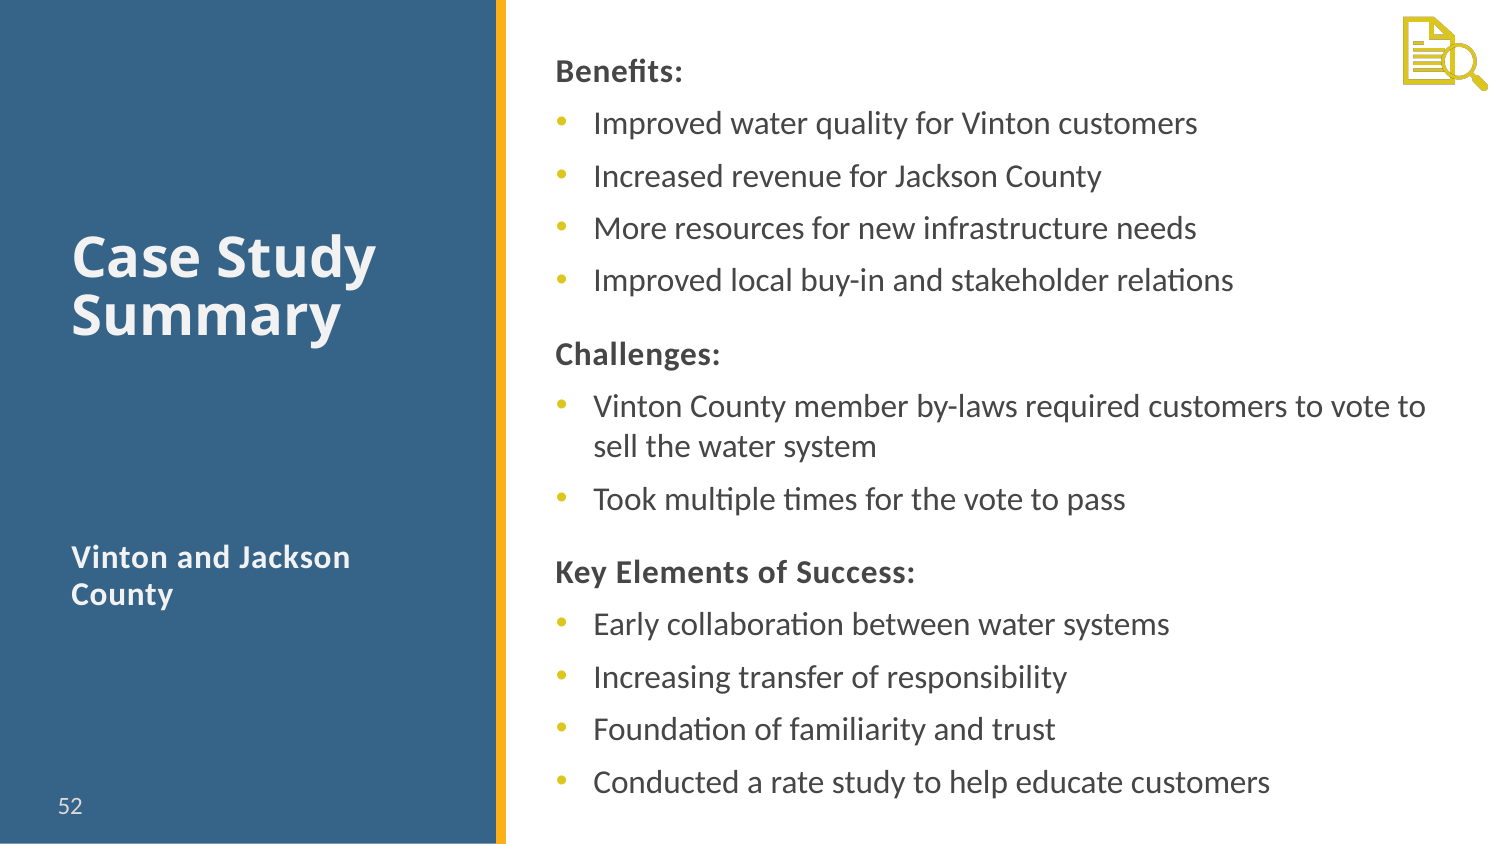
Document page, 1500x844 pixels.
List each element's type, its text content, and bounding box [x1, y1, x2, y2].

title Case Study Summary [56, 73, 451, 355]
slide_number 52 [16, 782, 124, 828]
list Benefits: Improved water quality for Vinton customers Increased revenue for Jackson County More resources for new infrastructure needs Improved local buy-in and stakeholder relations Challenges: Vinton County member by-laws required customers to vote to sell the water system Took multiple times for the vote to pass Key Elements of Success: Early collaboration between water systems Increasing transfer of responsibility Foundation of familiarity and trust Conducted a rate study to help educate customers [540, 41, 1464, 807]
list Vinton and Jackson County [56, 532, 451, 780]
picture [1389, 10, 1493, 96]
